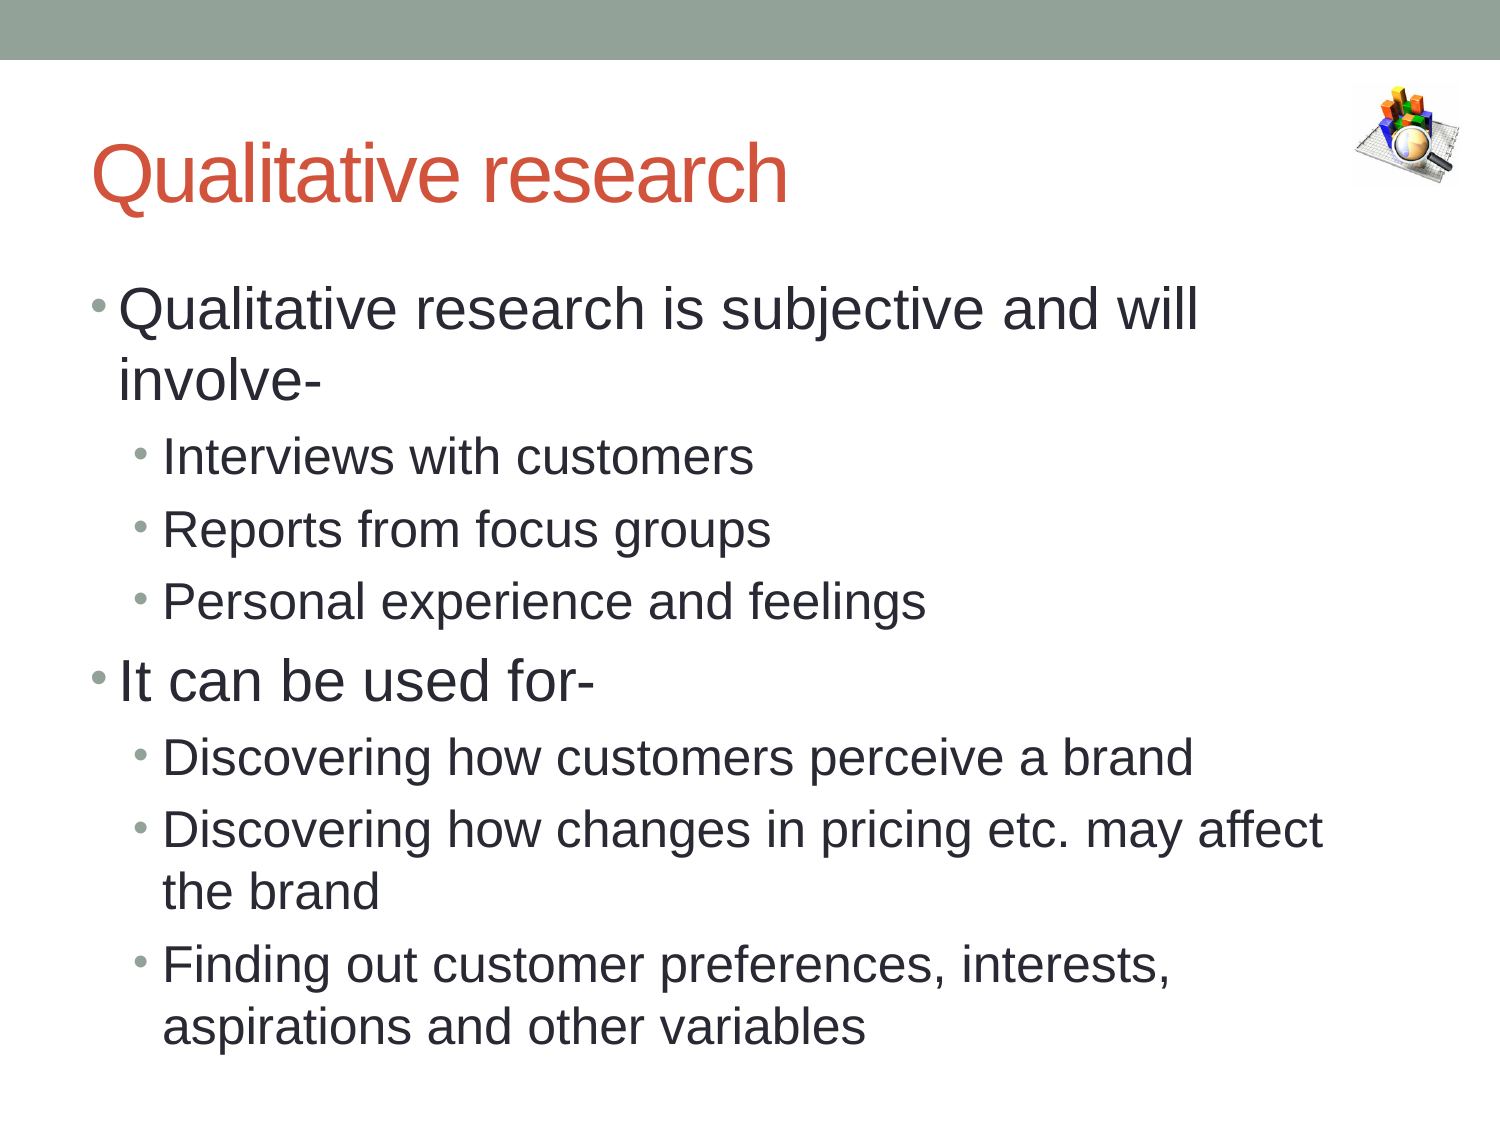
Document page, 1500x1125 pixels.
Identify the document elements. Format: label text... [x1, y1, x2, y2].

picture [1352, 82, 1460, 186]
list Qualitative research is subjective and will involve- Interviews with customers Reports from focus groups Personal experience and feelings It can be used for- Discovering how customers perceive a brand Discovering how changes in pricing etc. may affect the brand Finding out customer preferences, interests, aspirations and other variables [75, 262, 1425, 1063]
title Qualitative research [75, 87, 1425, 250]
